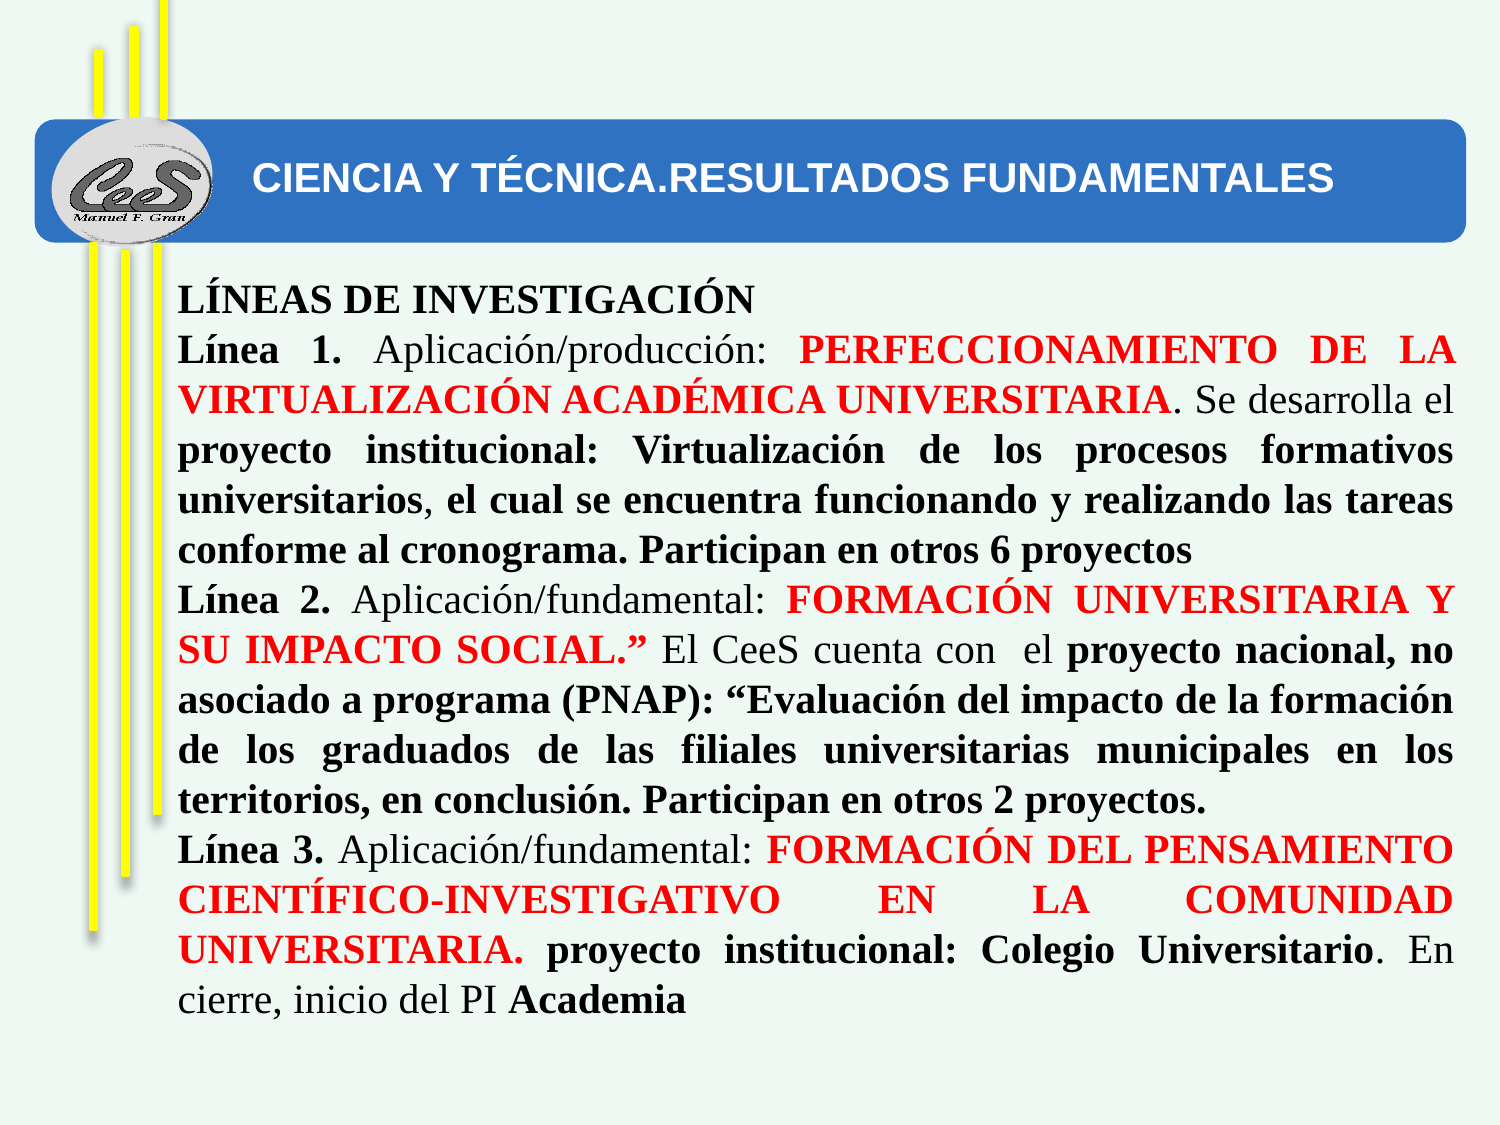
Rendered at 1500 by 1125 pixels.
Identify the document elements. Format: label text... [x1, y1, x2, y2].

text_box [34, 0, 1467, 930]
text_box LÍNEAS DE INVESTIGACIÓN Línea 1. Aplicación/producción: PERFECCIONAMIENTO DE LA VIRTUALIZACIÓN ACADÉMICA UNIVERSITARIA. Se desarrolla el proyecto institucional: Virtualización de los procesos formativos universitarios, el cual se encuentra funcionando y realizando las tareas conforme al cronograma. Participan en otros 6 proyectos Línea 2. Aplicación/fundamental: FORMACIÓN UNIVERSITARIA Y SU IMPACTO SOCIAL.” El CeeS cuenta con el proyecto nacional, no asociado a programa (PNAP): “Evaluación del impacto de la formación de los graduados de las filiales universitarias municipales en los territorios, en conclusión. Participan en otros 2 proyectos. Línea 3. Aplicación/fundamental: FORMACIÓN DEL PENSAMIENTO CIENTÍFICO-INVESTIGATIVO EN LA COMUNIDAD UNIVERSITARIA. proyecto institucional: Colegio Universitario. En cierre, inicio del PI Academia [162, 929, 1470, 1030]
